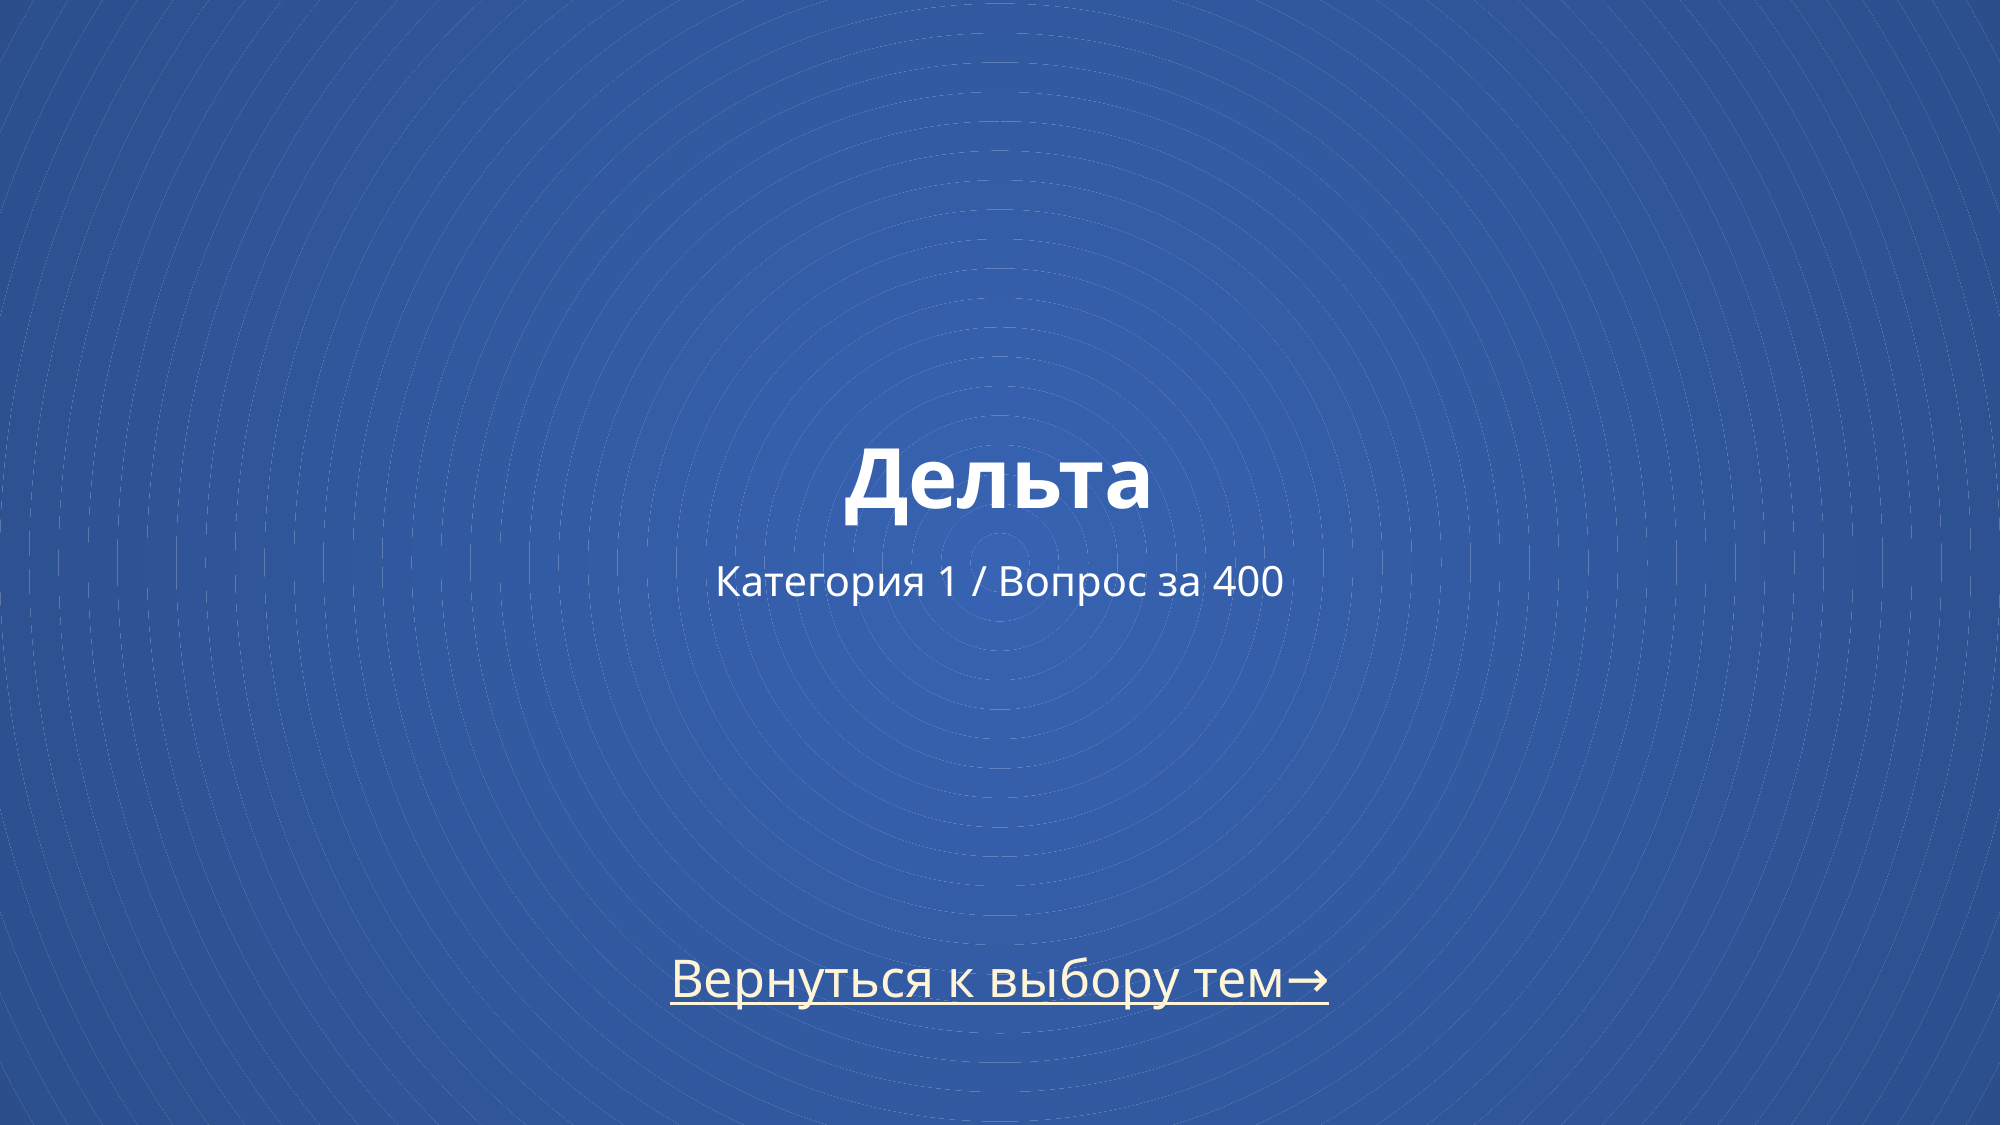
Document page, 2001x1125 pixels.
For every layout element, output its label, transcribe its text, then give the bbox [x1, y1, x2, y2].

text_box Вернуться к выбору тем→ [655, 938, 1345, 1024]
title Дельта Категория 1 / Вопрос за 400 [117, 396, 1883, 646]
